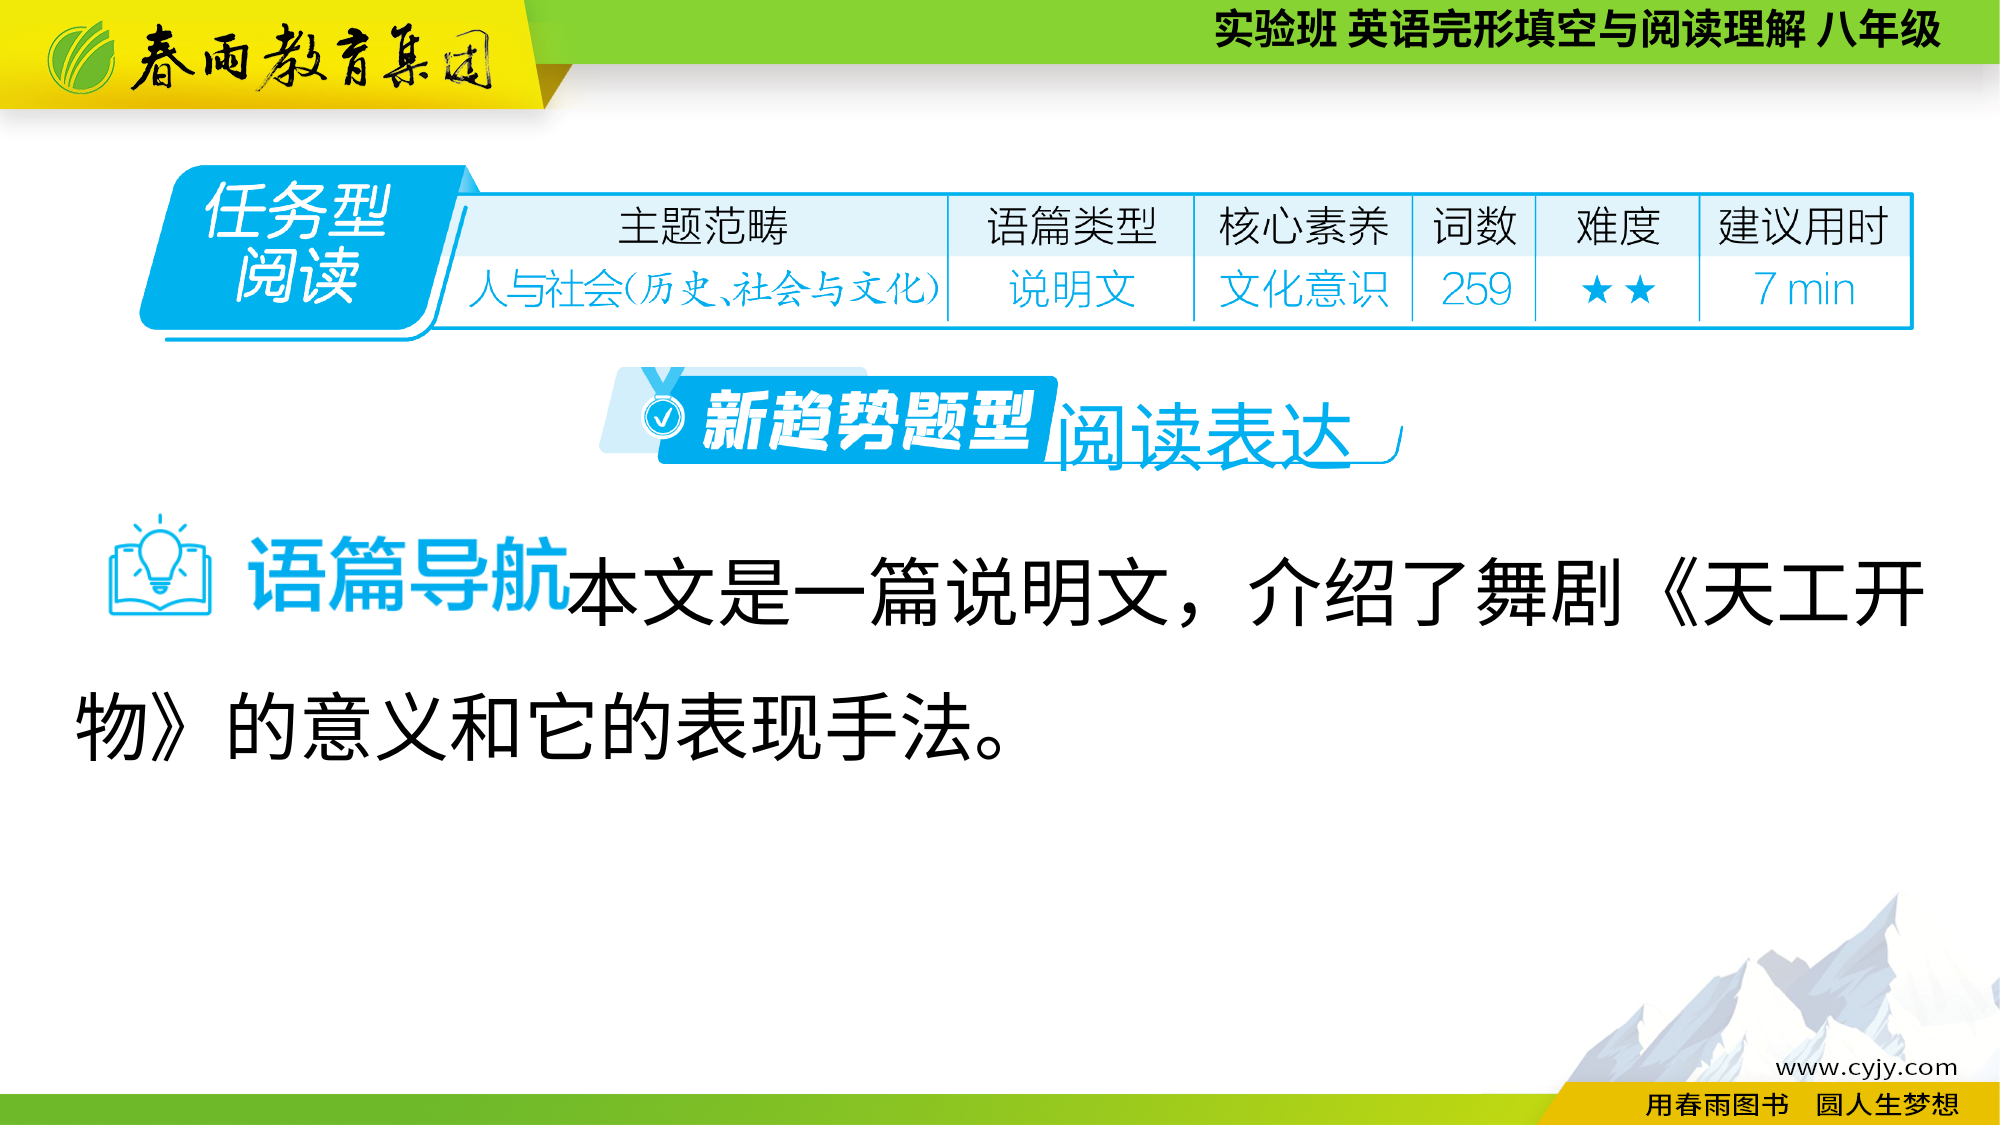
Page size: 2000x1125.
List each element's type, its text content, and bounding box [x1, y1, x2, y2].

picture [0, 0, 2000, 1125]
text_box 阅读表达 [143, 338, 1946, 489]
list 本文是一篇说明文，介绍了舞剧《天工开物》的意义和它的表现手法。 [59, 492, 1944, 764]
